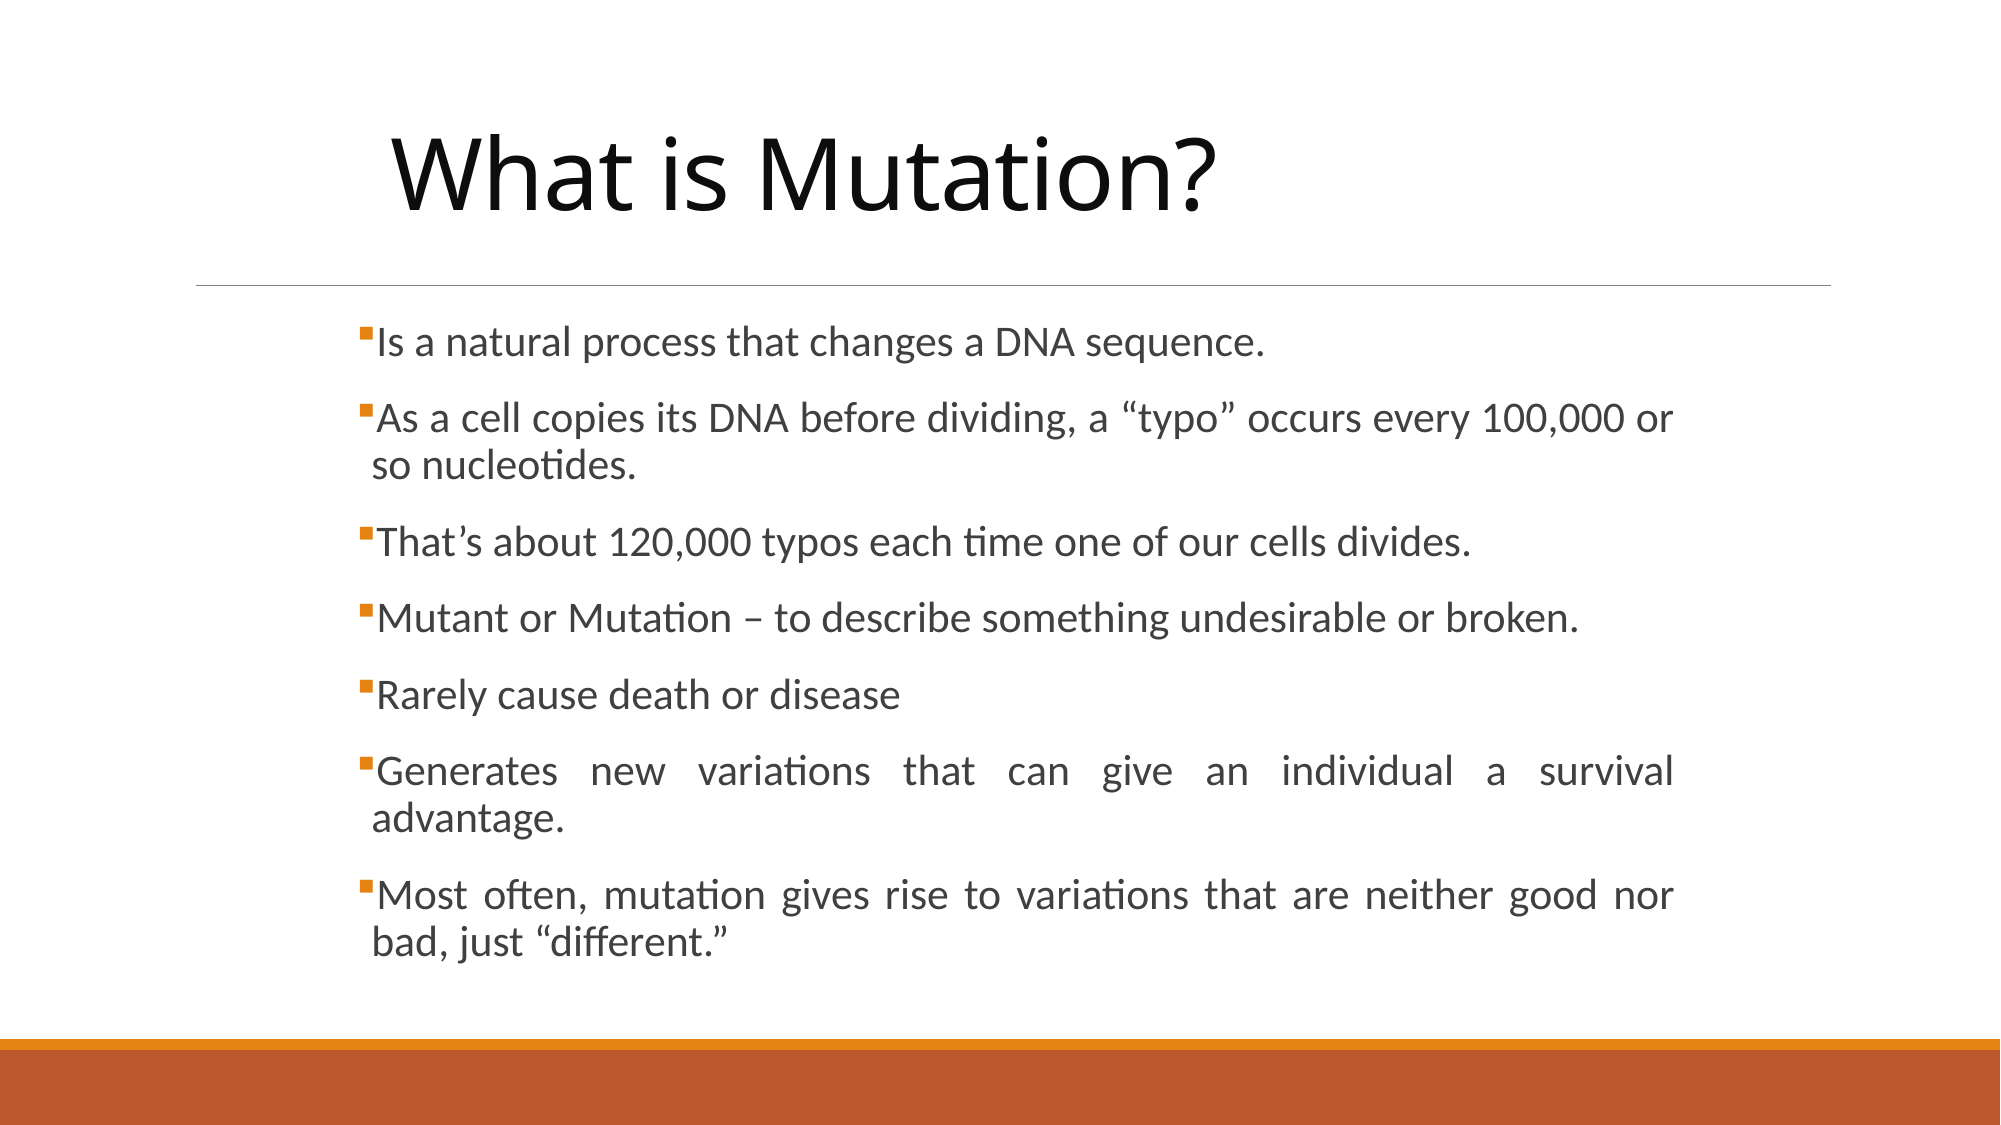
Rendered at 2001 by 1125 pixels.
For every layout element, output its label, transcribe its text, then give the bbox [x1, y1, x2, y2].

list Is a natural process that changes a DNA sequence. As a cell copies its DNA before dividing, a “typo” occurs every 100,000 or so nucleotides. That’s about 120,000 typos each time one of our cells divides. Mutant or Mutation – to describe something undesirable or broken. Rarely cause death or disease Generates new variations that can give an individual a survival advantage. Most often, mutation gives rise to variations that are neither good nor bad, just “different.” [356, 310, 1675, 976]
title What is Mutation? [375, 101, 1656, 239]
